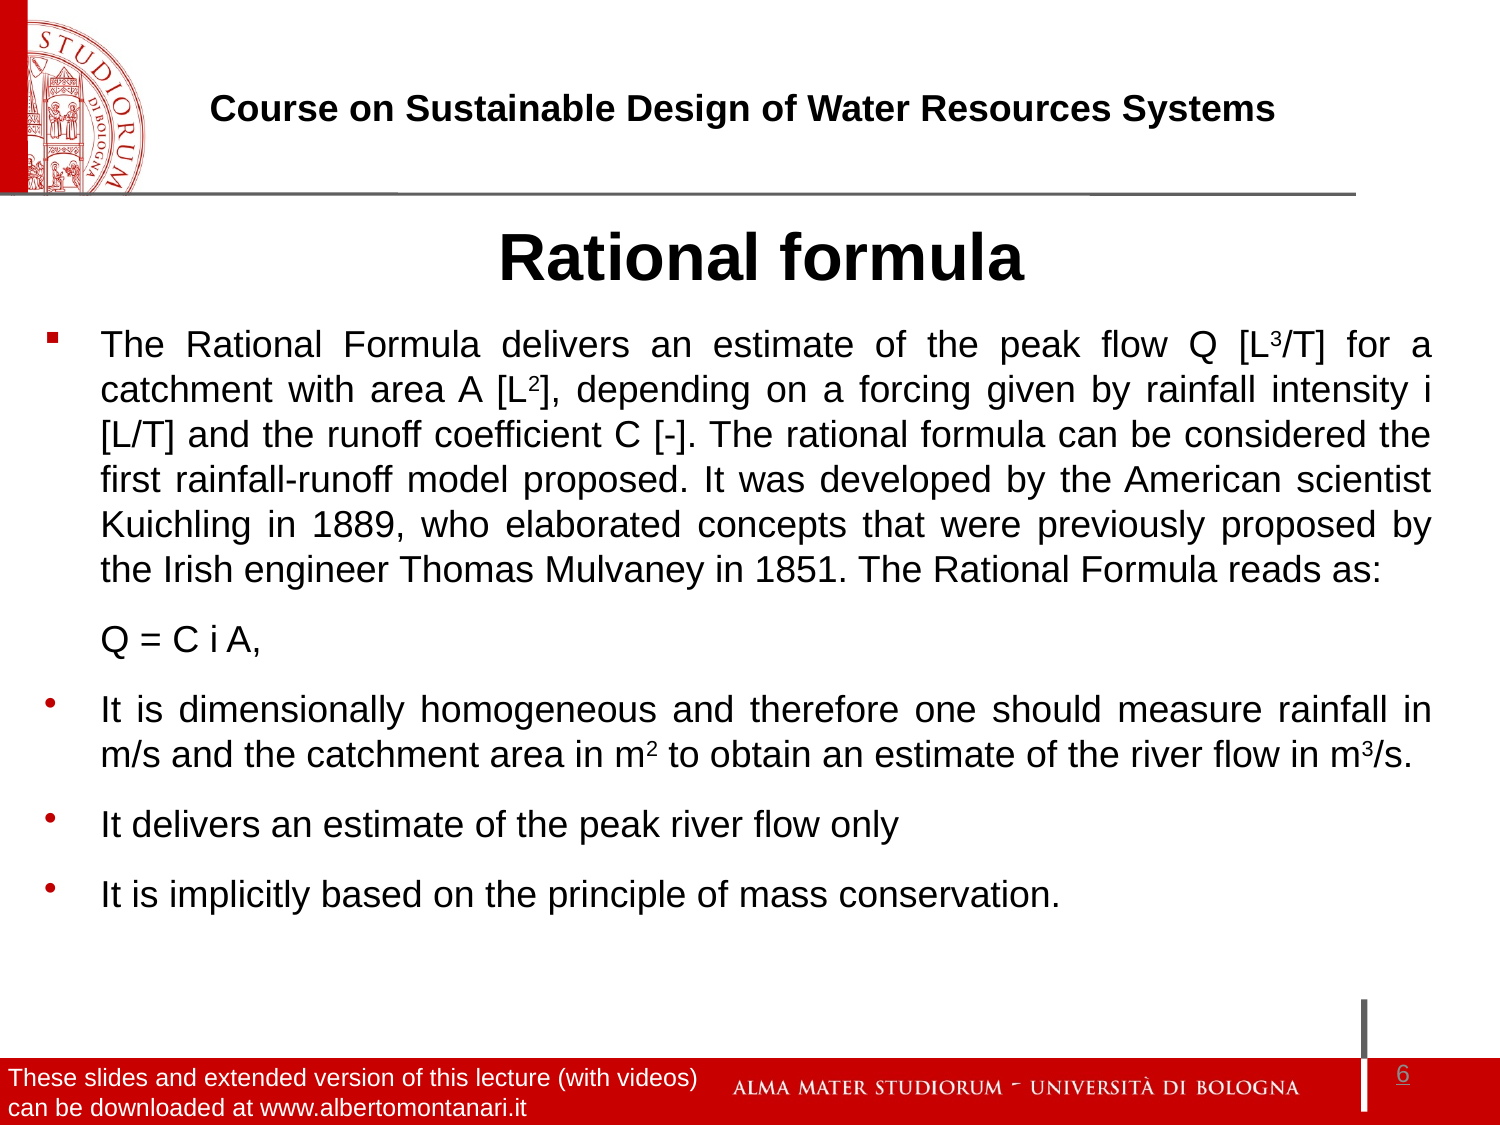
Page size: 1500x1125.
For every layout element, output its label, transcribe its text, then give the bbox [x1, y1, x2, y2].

text_box Rational formula [194, 206, 1329, 302]
slide_number 6 [1074, 1042, 1425, 1103]
picture [28, 16, 151, 192]
picture [0, 1058, 1500, 1125]
list The Rational Formula delivers an estimate of the peak flow Q [L3/T] for a catchment with area A [L2], depending on a forcing given by rainfall intensity i [L/T] and the runoff coefficient C [-]. The rational formula can be considered the first rainfall-runoff model proposed. It was developed by the American scientist Kuichling in 1889, who elaborated concepts that were previously proposed by the Irish engineer Thomas Mulvaney in 1851. The Rational Formula reads as: Q = C i A, It is dimensionally homogeneous and therefore one should measure rainfall in m/s and the catchment area in m2 to obtain an estimate of the river flow in m3/s. It delivers an estimate of the peak river flow only It is implicitly based on the principle of mass conservation. [29, 312, 1447, 966]
